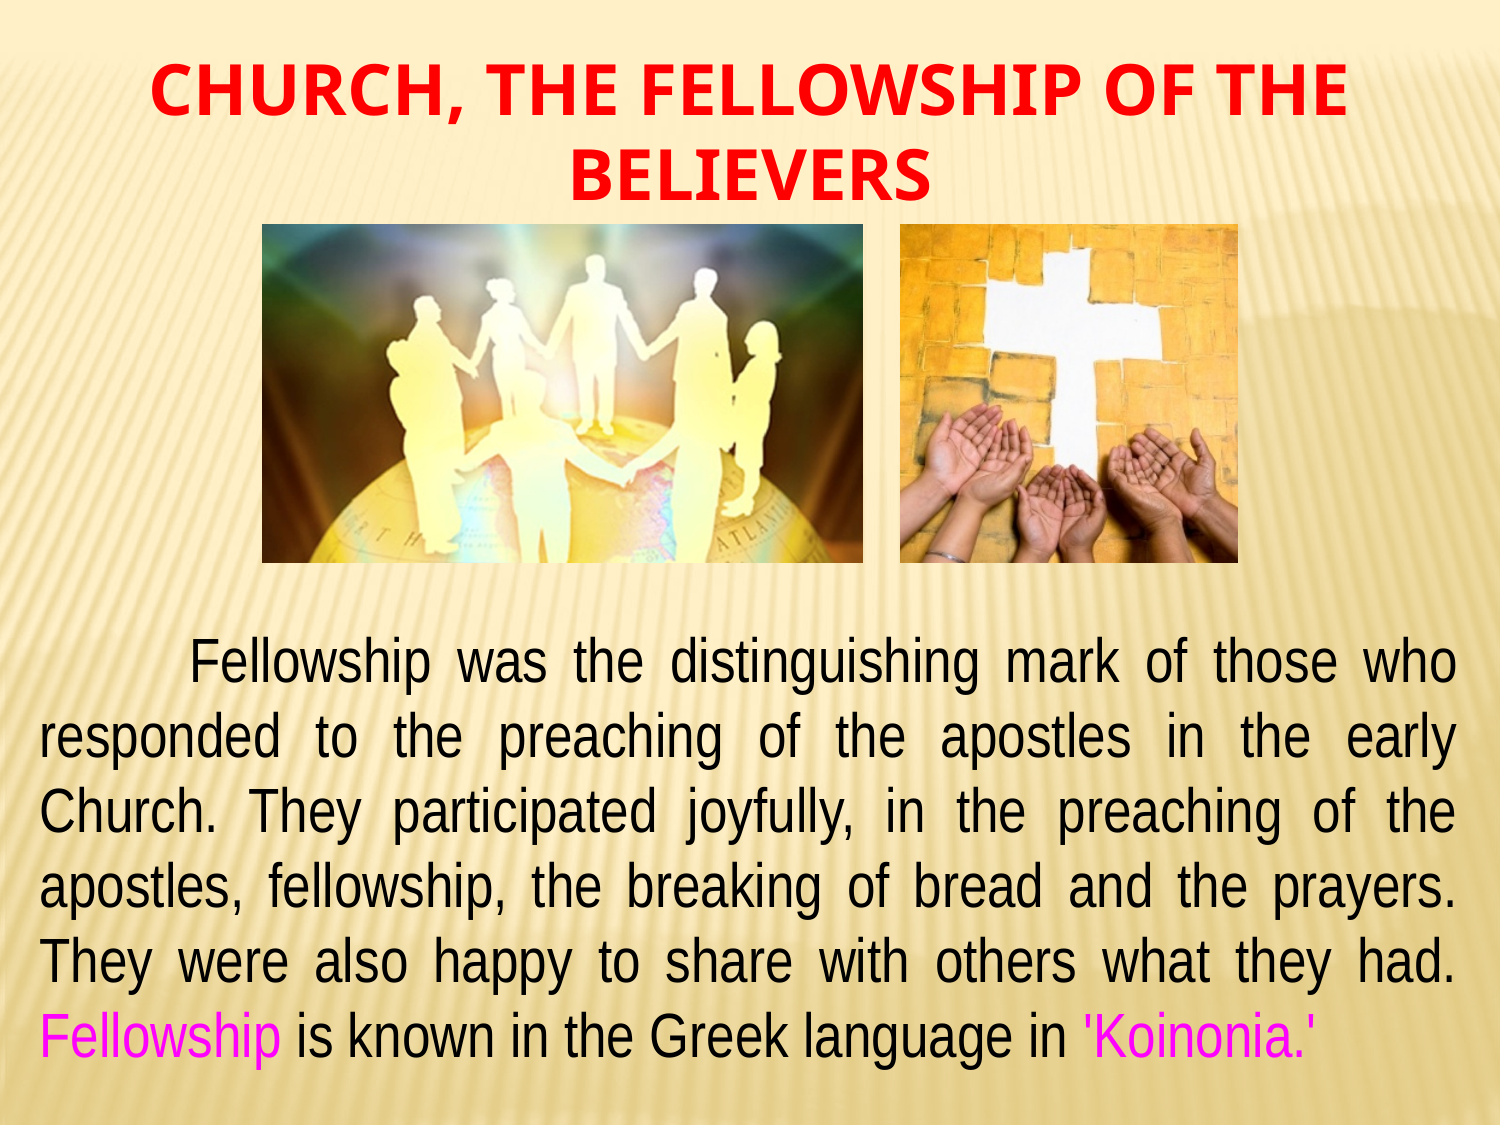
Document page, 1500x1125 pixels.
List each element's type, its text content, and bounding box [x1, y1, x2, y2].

picture [899, 224, 1238, 563]
text_box CHURCH, THE FELLOWSHIP OF THE BELIEVERS [0, 37, 1500, 222]
text_box Fellowship was the distinguishing mark of those who responded to the preaching of the apostles in the early Church. They participated joyfully, in the preaching of the apostles, fellowship, the breaking of bread and the prayers. They were also happy to share with others what they had. Fellowship is known in the Greek language in 'Koinonia.' [24, 612, 1475, 1077]
picture [262, 224, 863, 563]
